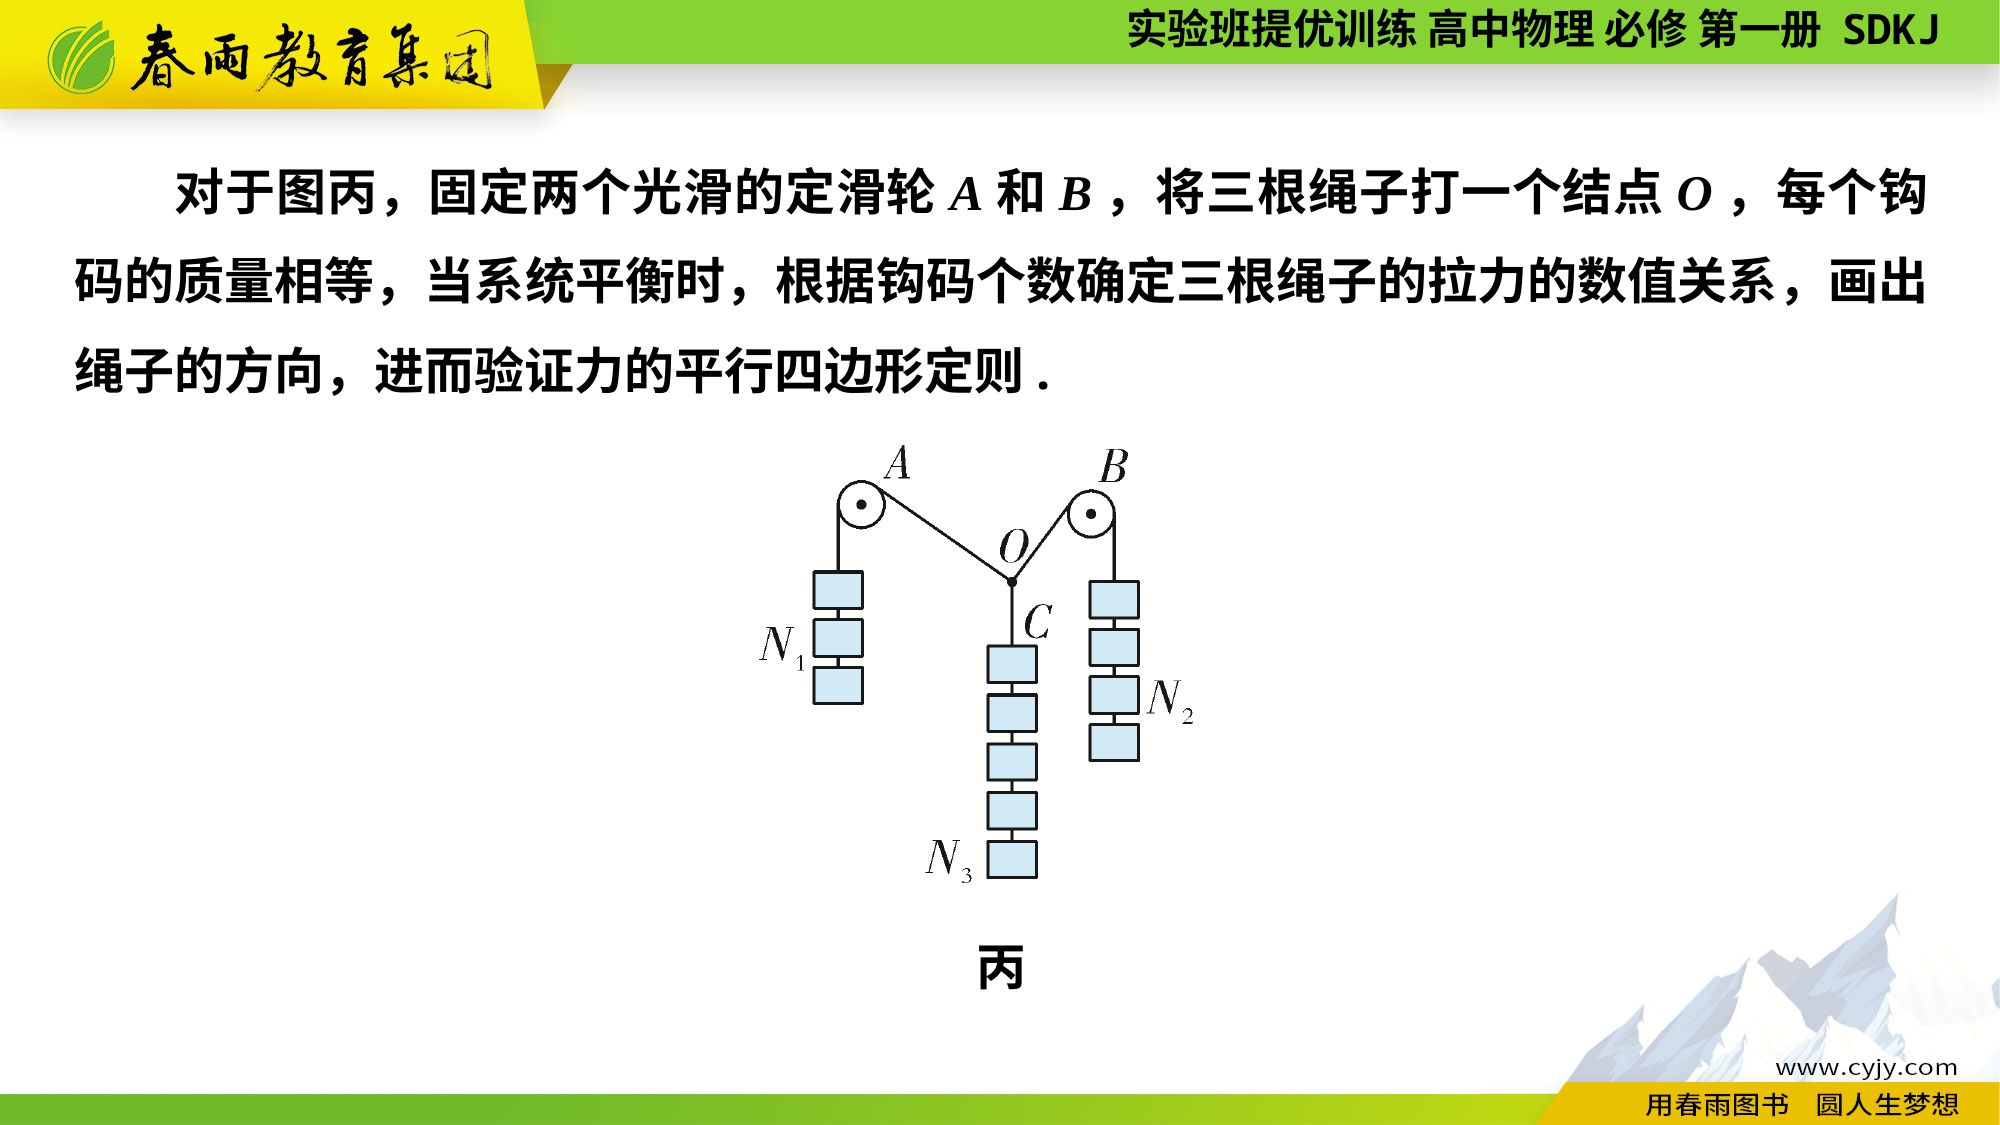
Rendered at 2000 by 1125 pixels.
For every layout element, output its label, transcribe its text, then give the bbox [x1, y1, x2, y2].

list 对于图丙，固定两个光滑的定滑轮A和B，将三根绳子打一个结点O，每个钩码的质量相等，当系统平衡时，根据钩码个数确定三根绳子的拉力的数值关系，画出绳子的方向，进而验证力的平行四边形定则. [59, 122, 1944, 399]
text_box 丙 [961, 927, 1042, 1003]
picture [0, 0, 2000, 1125]
